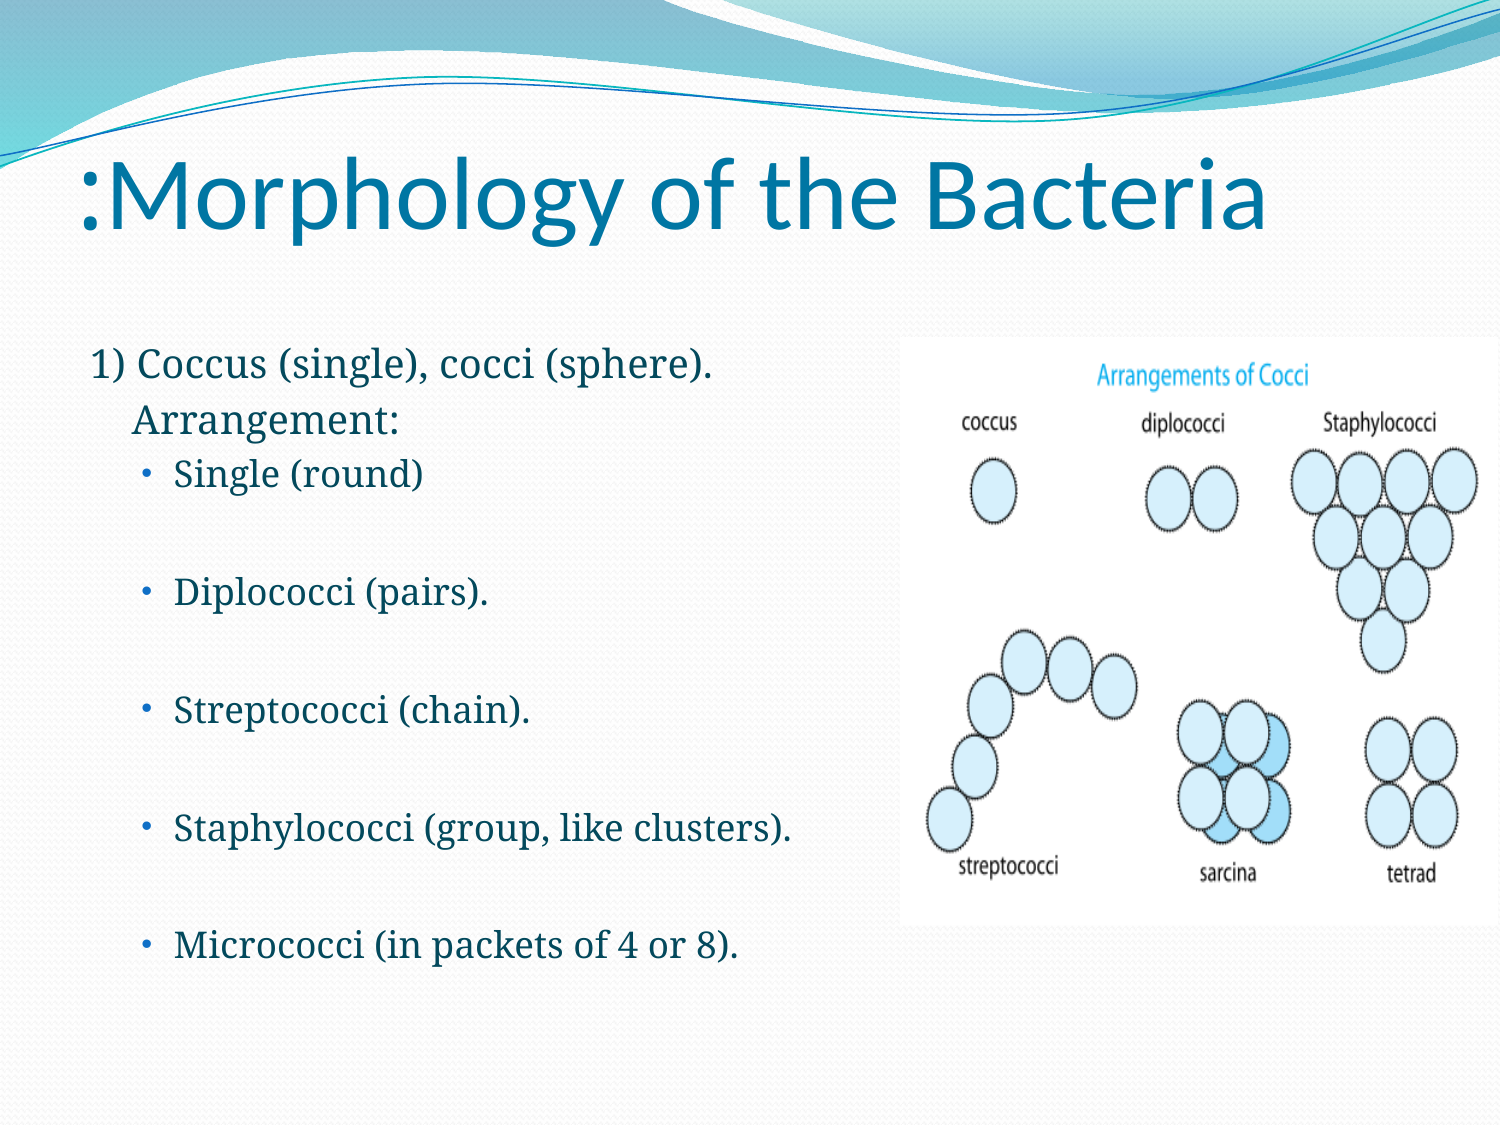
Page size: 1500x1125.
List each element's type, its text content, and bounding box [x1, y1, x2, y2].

picture [899, 337, 1498, 926]
title Morphology of the Bacteria: [75, 62, 1425, 250]
list 1) Coccus (single), cocci (sphere). Arrangement: Single (round) Diplococci (pairs). Streptococci (chain). Staphylococci (group, like clusters). Micrococci (in packets of 4 or 8). [75, 275, 1425, 975]
